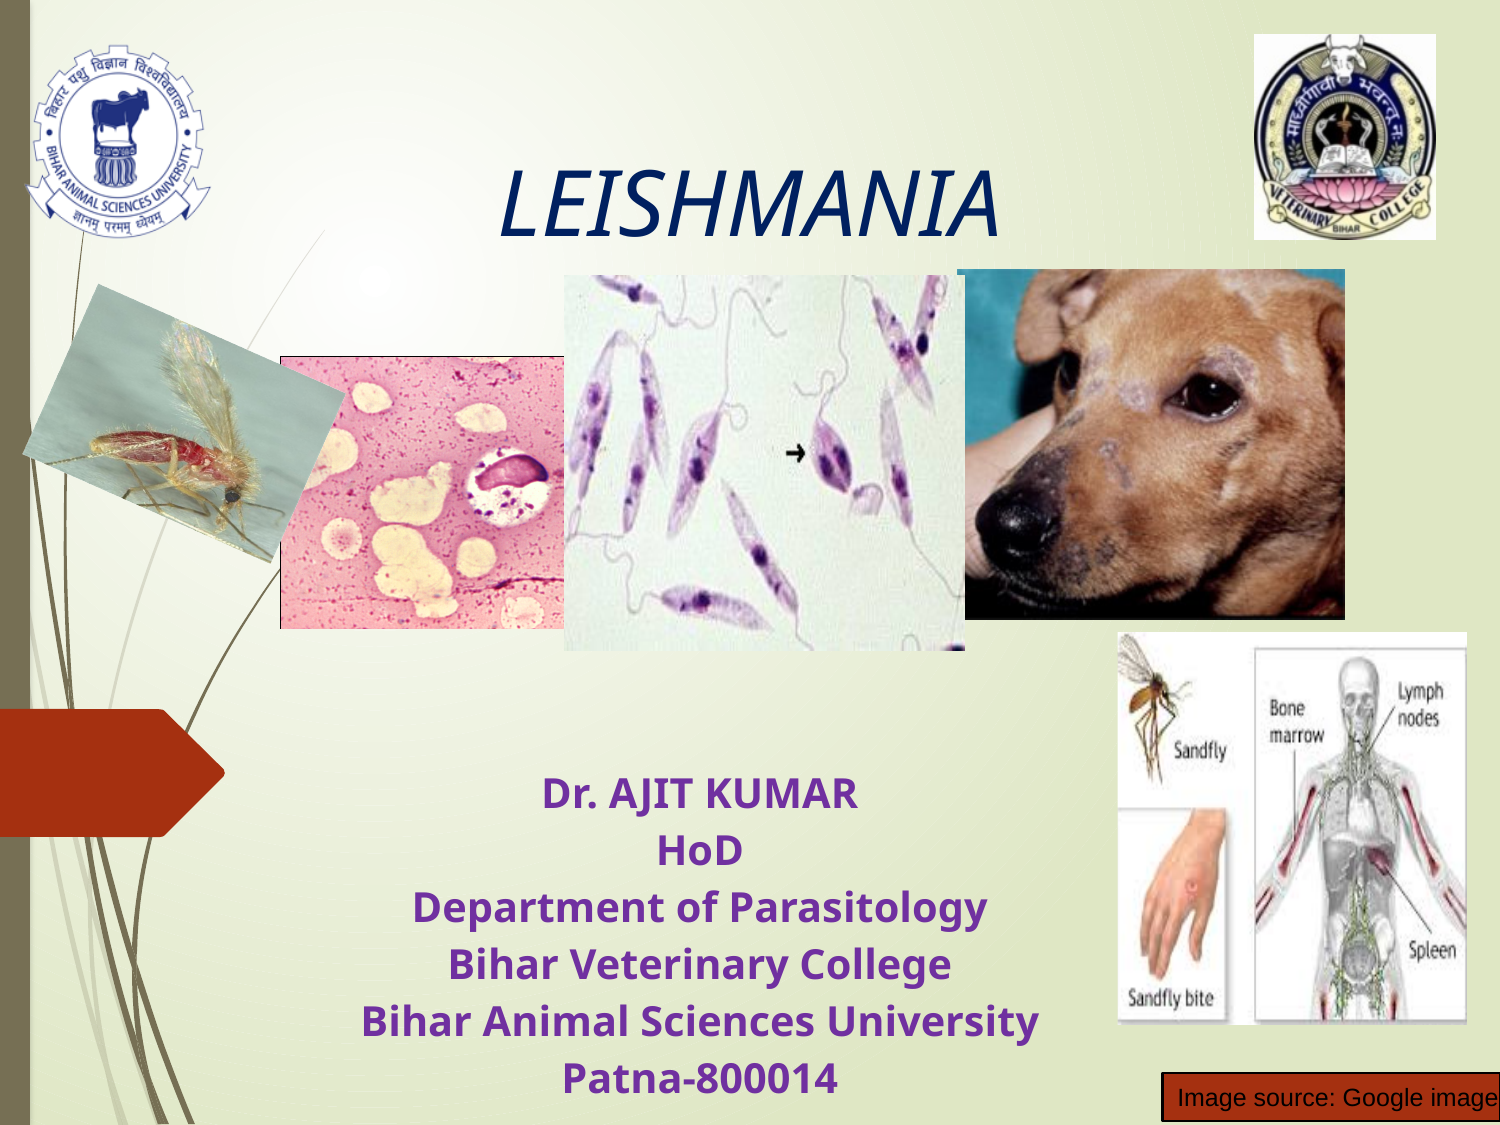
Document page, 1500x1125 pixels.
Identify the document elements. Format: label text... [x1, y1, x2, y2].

picture [23, 43, 213, 240]
subtitle Dr. AJIT KUMAR HoD Department of Parasitology Bihar Veterinary College Bihar Animal Sciences University Patna-800014 [212, 769, 1188, 1113]
text_box LEISHMANIA [0, 57, 1500, 263]
text_box Image source: Google image [1162, 1072, 1500, 1121]
picture [1254, 34, 1436, 240]
picture [1117, 631, 1467, 1025]
picture [23, 269, 1346, 651]
